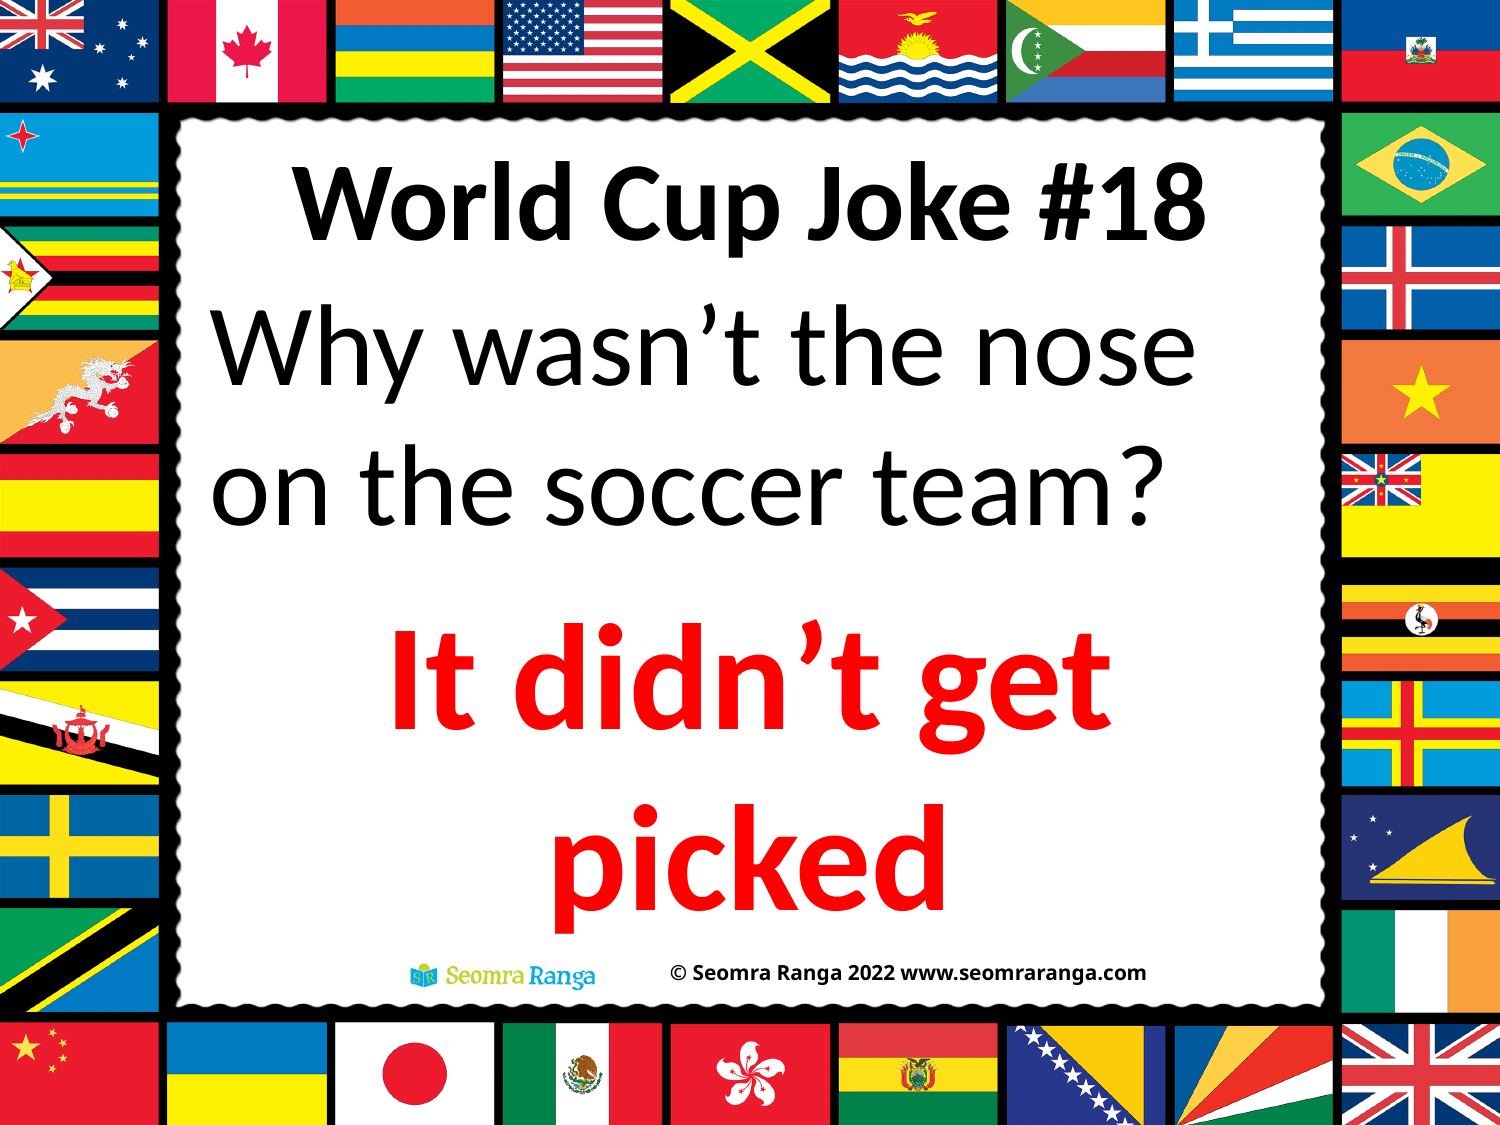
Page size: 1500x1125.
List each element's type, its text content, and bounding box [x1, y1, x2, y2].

list Why wasn’t the nose on the soccer team? It didn’t get picked [194, 261, 1306, 953]
picture [10, 122, 36, 150]
title World Cup Joke #18 [183, 101, 1317, 290]
picture [0, 0, 1500, 1125]
text_box © Seomra Ranga 2022 www.seomraranga.com [631, 953, 1187, 993]
